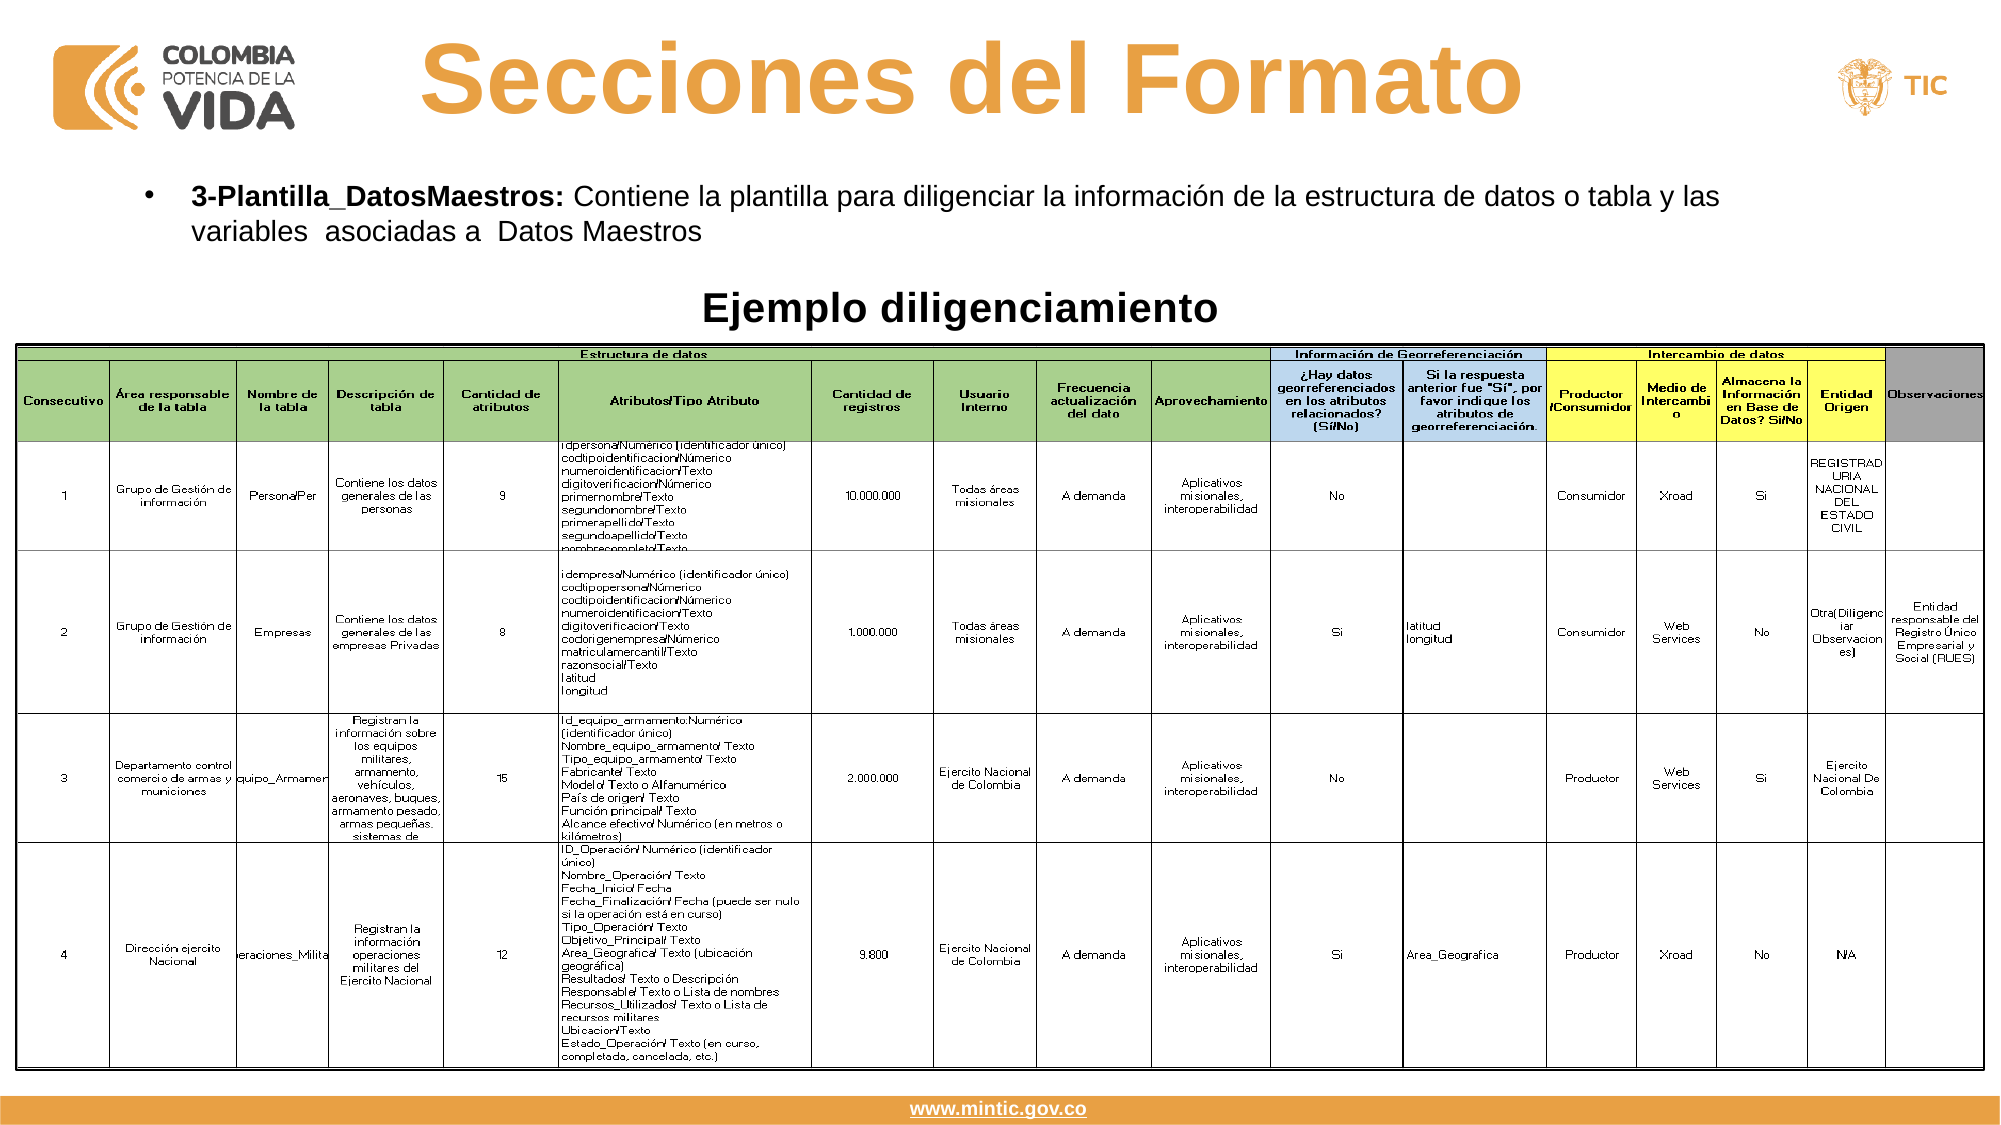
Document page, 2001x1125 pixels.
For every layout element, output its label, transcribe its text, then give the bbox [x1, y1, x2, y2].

picture [0, 0, 2001, 1125]
text_box www.mintic.gov.co [908, 1094, 1092, 1120]
text_box 3-Plantilla_DatosMaestros: Contiene la plantilla para diligenciar la información de la estructura de datos o tabla y las variables asociadas a Datos Maestros [144, 175, 1821, 248]
text_box Ejemplo diligenciamiento [687, 273, 1358, 339]
text_box Secciones del Formato [405, 6, 1560, 141]
